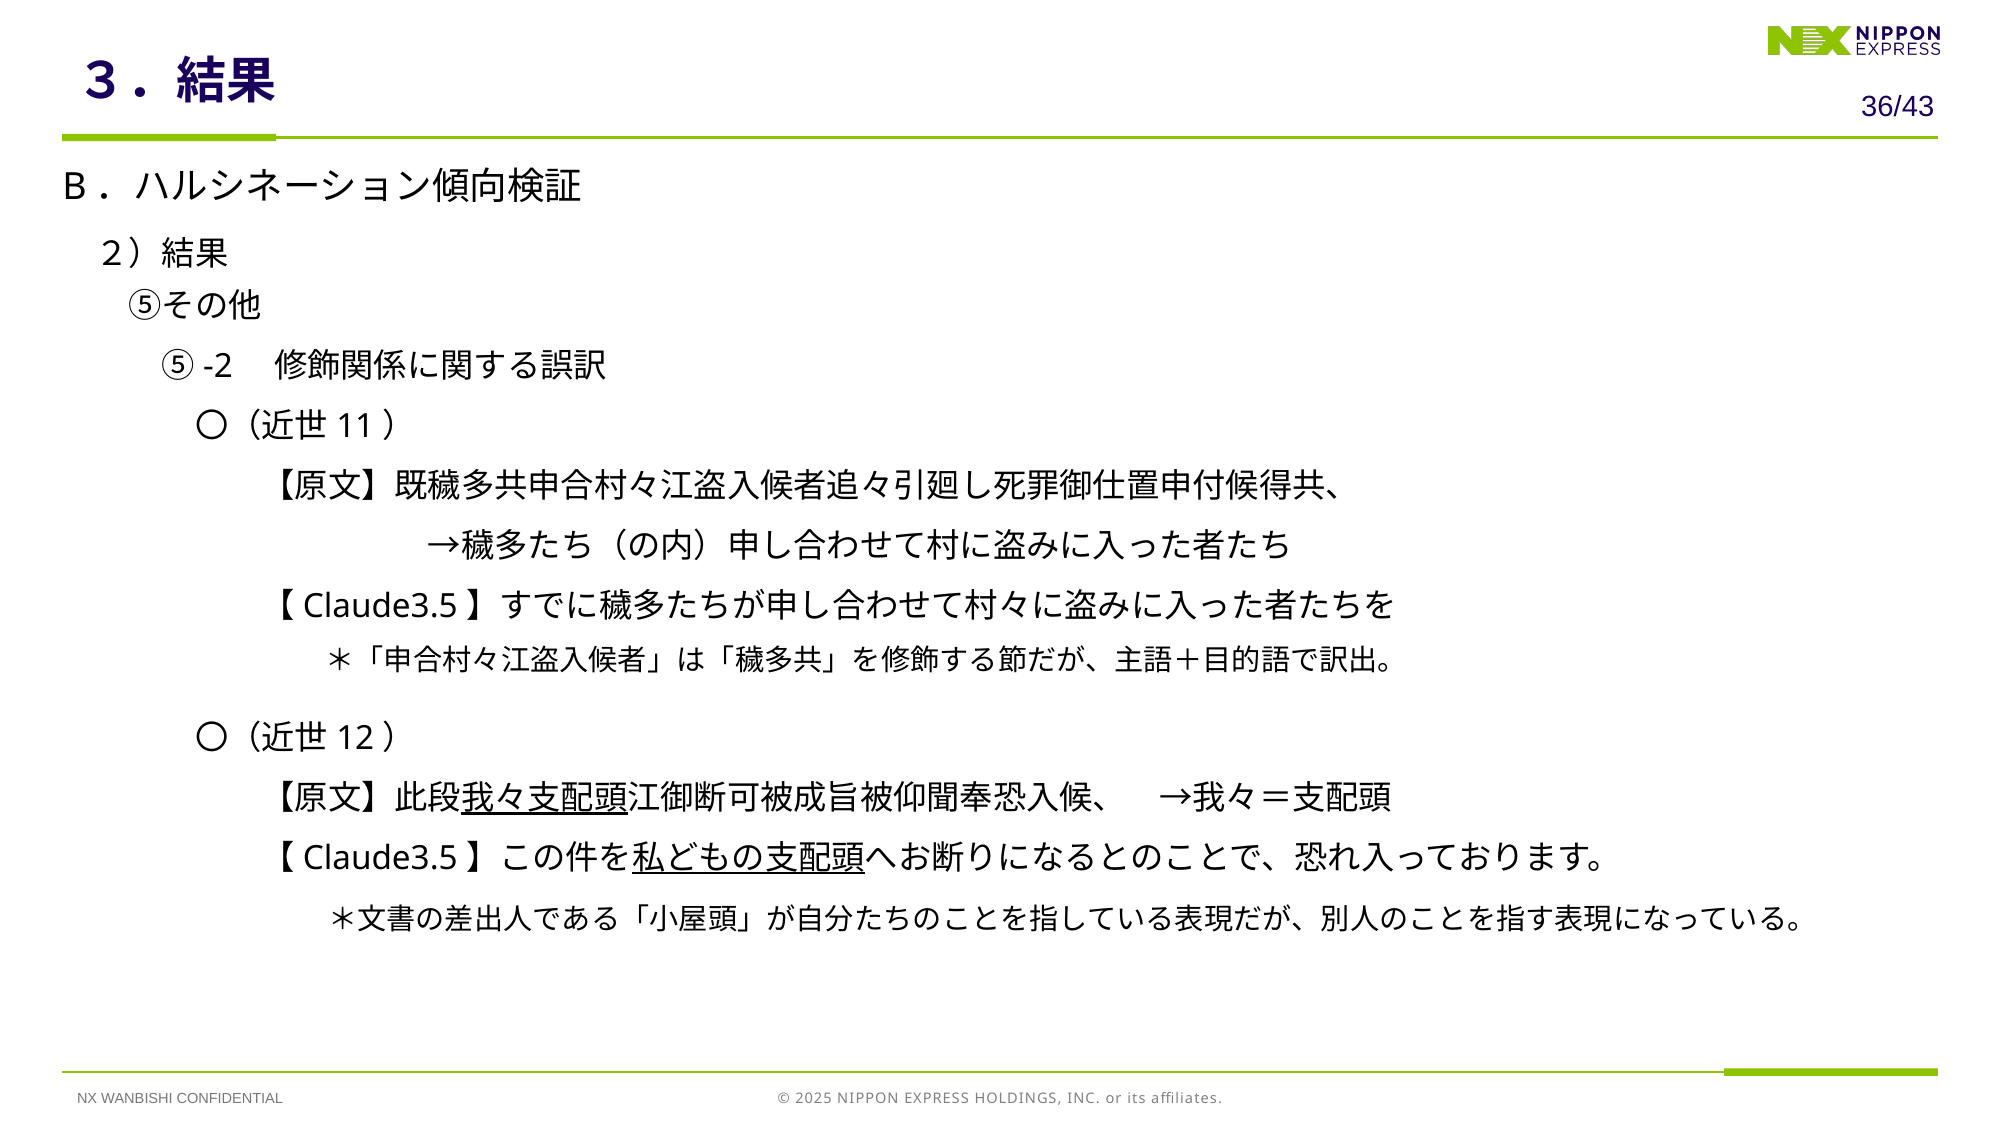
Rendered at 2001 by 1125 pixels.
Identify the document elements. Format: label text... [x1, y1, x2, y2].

footer NX WANBISHI CONFIDENTIAL [62, 1086, 738, 1110]
slide_number 35/43 [1848, 87, 1935, 123]
title ３．結果 [62, 41, 1742, 103]
list B．ハルシネーション傾向検証 ２）結果 ⑤その他 ⑤-2 修飾関係に関する誤訳 〇（近世11） 【原文】既穢多共申合村々江盗入候者追々引廻し死罪御仕置申付候得共、 →穢多たち（の内）申し合わせて村に盗みに入った者たち 【Claude3.5】すでに穢多たちが申し合わせて村々に盗みに入った者たちを ＊「申合村々江盗入候者」は「穢多共」を修飾する節だが、主語＋目的語で訳出。 〇（近世12） 【原文】此段我々支配頭江御断可被成旨被仰聞奉恐入候、 →我々＝支配頭 【Claude3.5】この件を私どもの支配頭へお断りになるとのことで、恐れ入っております。 ＊文書の差出人である「小屋頭」が自分たちのことを指している表現だが、別人のことを指す表現になっている。 [62, 162, 1939, 981]
picture [1768, 26, 1940, 55]
